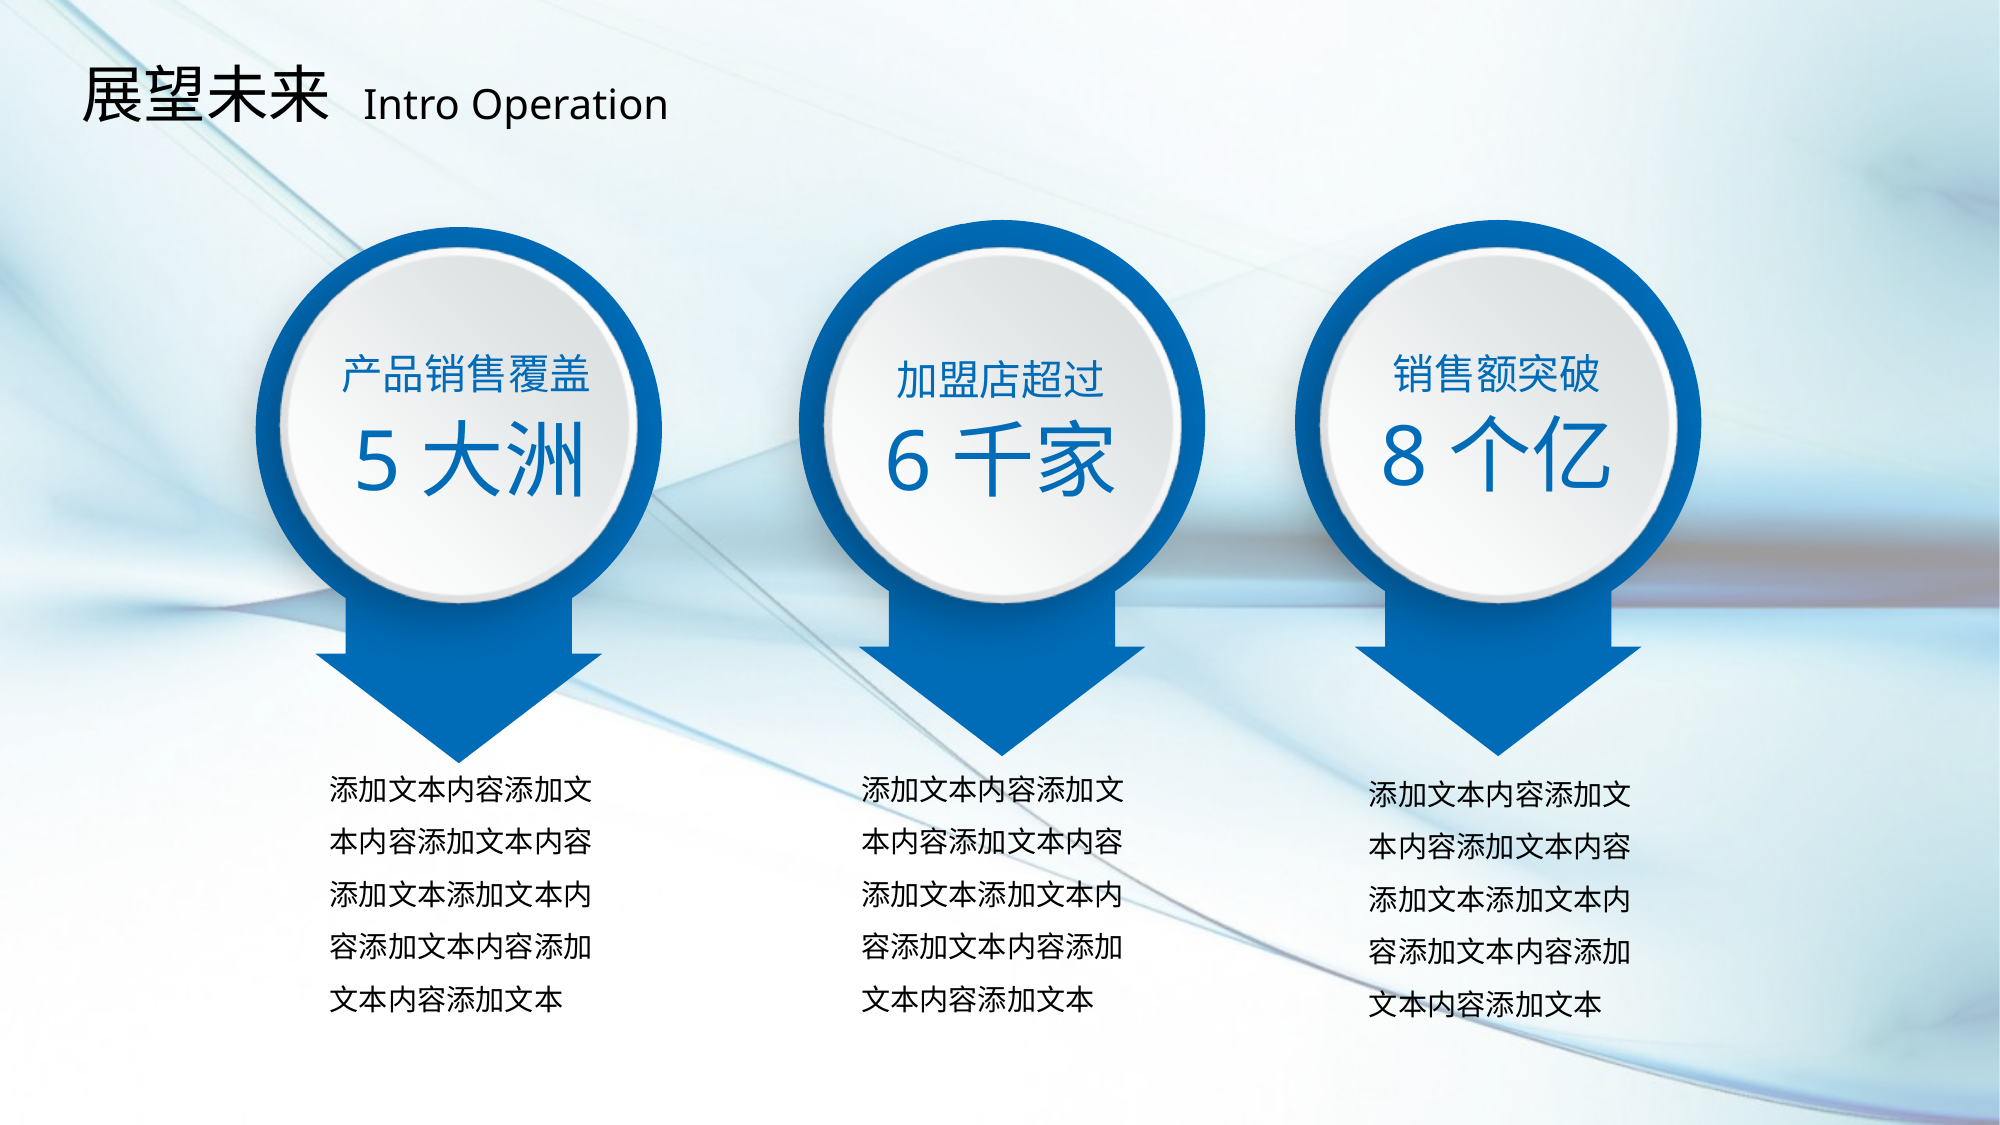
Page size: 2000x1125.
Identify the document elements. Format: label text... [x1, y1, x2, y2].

text_box 添加文本内容添加文本内容添加文本内容添加文本添加文本内容添加文本内容添加文本内容添加文本 [846, 746, 1166, 1024]
text_box [385, 707, 533, 746]
text_box [937, 707, 1067, 746]
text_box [1224, 183, 1739, 699]
text_box Intro Operation [341, 72, 692, 134]
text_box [728, 183, 1223, 699]
text_box 展望未来 [69, 48, 343, 135]
text_box 添加文本内容添加文本内容添加文本内容添加文本添加文本内容添加文本内容添加文本内容添加文本 [314, 746, 634, 1024]
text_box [185, 183, 700, 699]
text_box [1433, 707, 1563, 751]
text_box 添加文本内容添加文本内容添加文本内容添加文本添加文本内容添加文本内容添加文本内容添加文本 [1354, 751, 1674, 1029]
